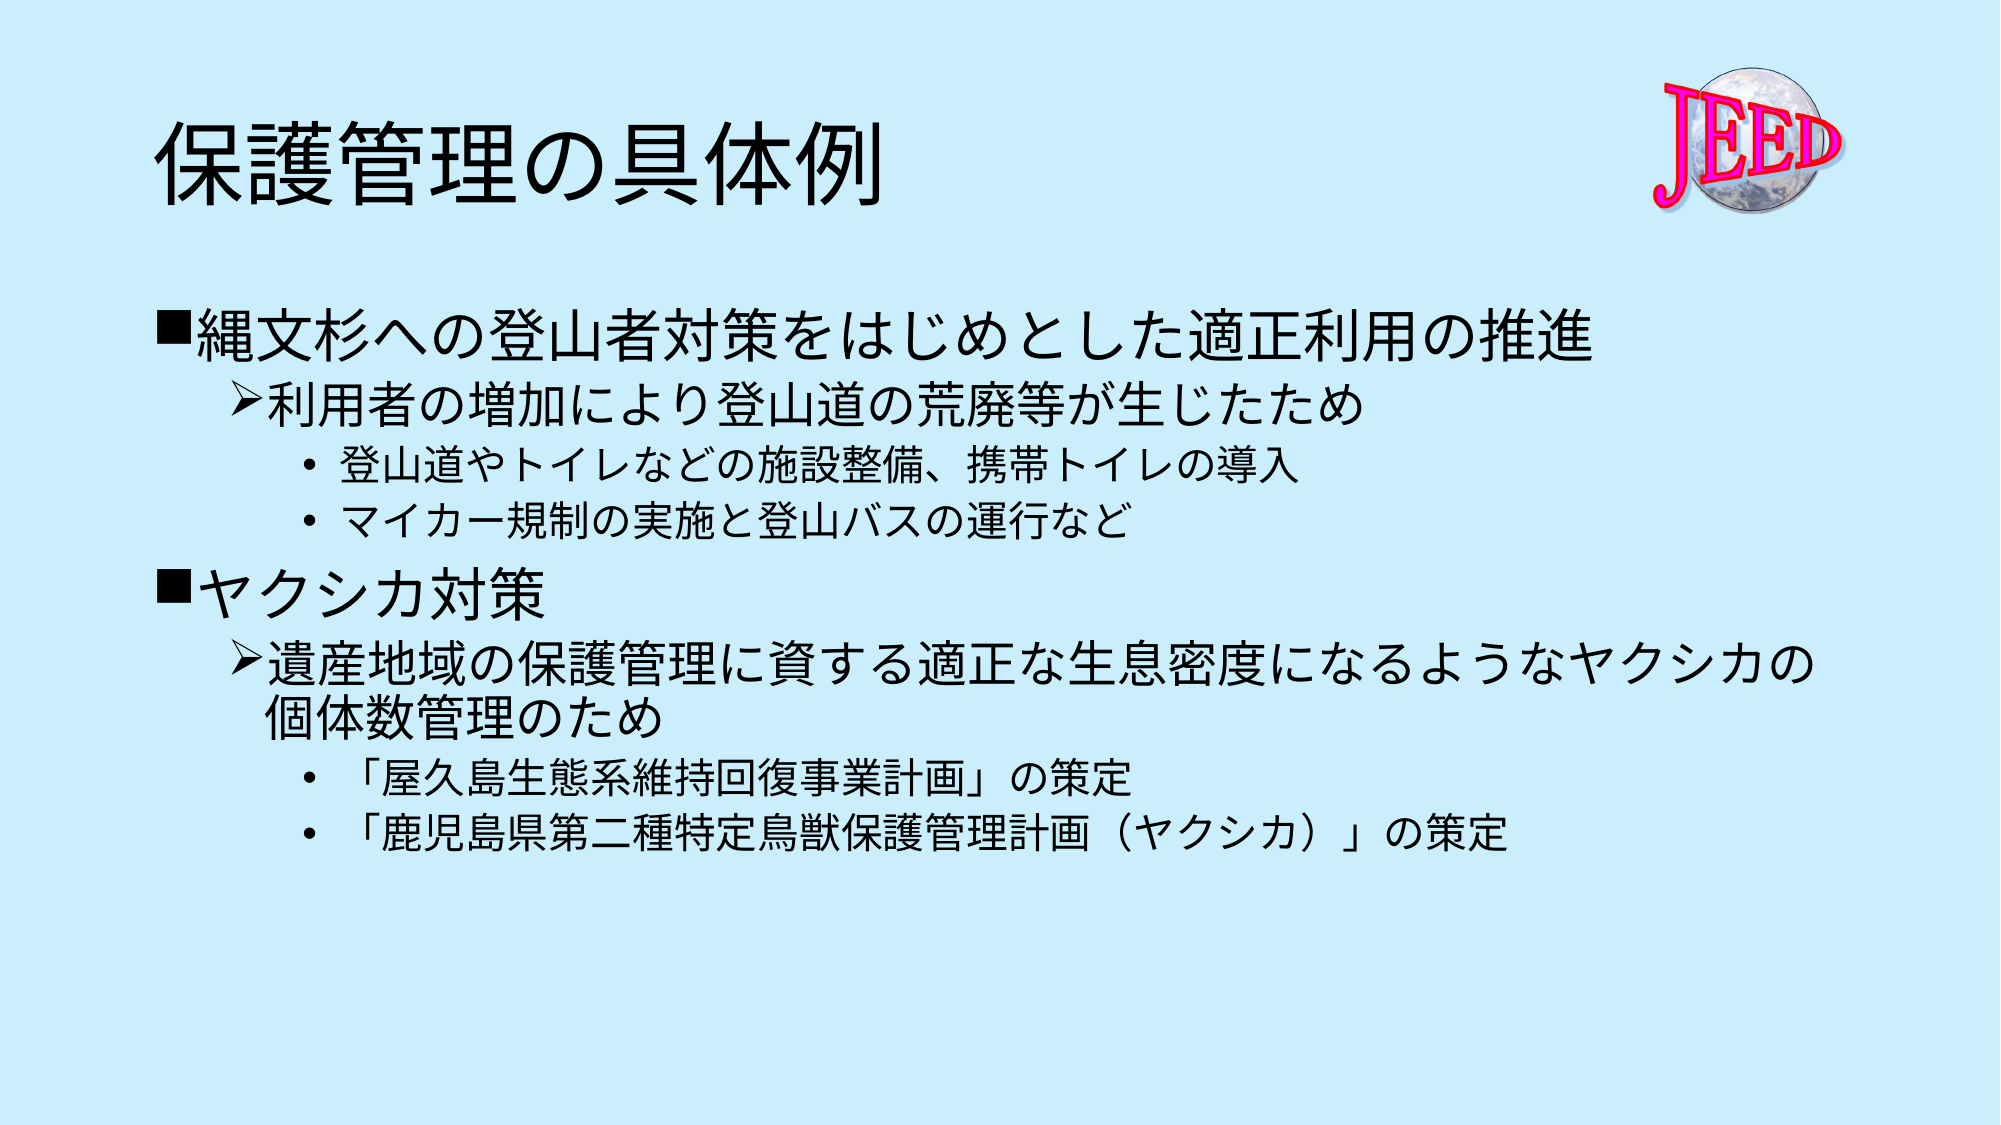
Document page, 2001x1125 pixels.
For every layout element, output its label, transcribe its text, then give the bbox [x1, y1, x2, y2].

title 保護管理の具体例 [137, 59, 1863, 278]
list 縄文杉への登山者対策をはじめとした適正利用の推進 利用者の増加により登山道の荒廃等が生じたため 登山道やトイレなどの施設整備、携帯トイレの導入 マイカー規制の実施と登山バスの運行など ヤクシカ対策 遺産地域の保護管理に資する適正な生息密度になるようなヤクシカの個体数管理のため 「屋久島生態系維持回復事業計画」の策定 「鹿児島県第二種特定鳥獣保護管理計画（ヤクシカ）」の策定 [137, 299, 1863, 1014]
